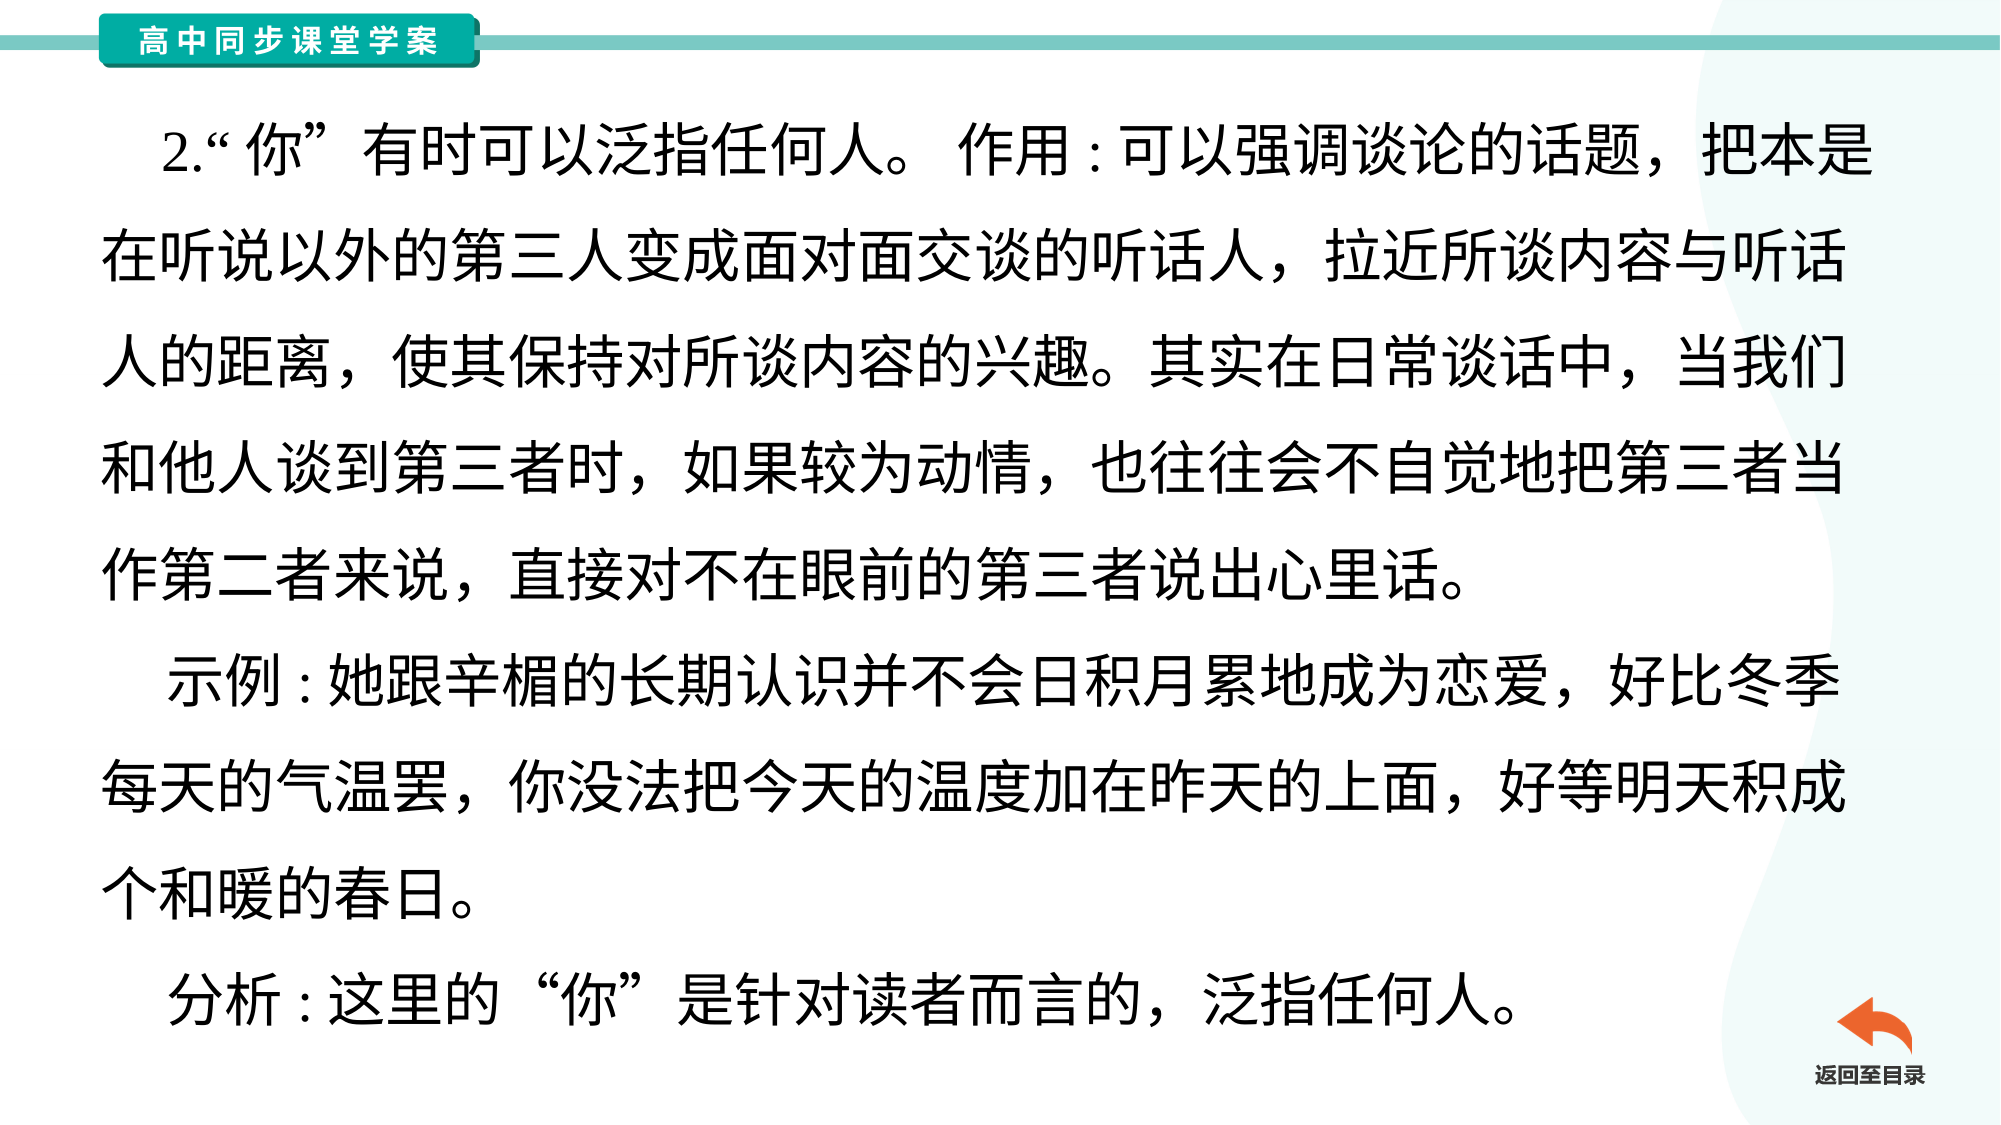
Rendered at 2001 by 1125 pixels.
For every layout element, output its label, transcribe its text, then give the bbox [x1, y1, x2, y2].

text_box 2.“你”有时可以泛指任何人。 作用:可以强调谈论的话题，把本是 在听说以外的第三人变成面对面交谈的听话人，拉近所谈内容与听话 人的距离，使其保持对所谈内容的兴趣。其实在日常谈话中，当我们 和他人谈到第三者时，如果较为动情，也往往会不自觉地把第三者当 作第二者来说，直接对不在眼前的第三者说出心里话。 示例:她跟辛楣的长期认识并不会日积月累地成为恋爱，好比冬季 每天的气温罢，你没法把今天的温度加在昨天的上面，好等明天积成 个和暖的春日。 分析:这里的“你”是针对读者而言的，泛指任何人。 [100, 76, 1899, 927]
picture [0, 0, 2000, 1125]
